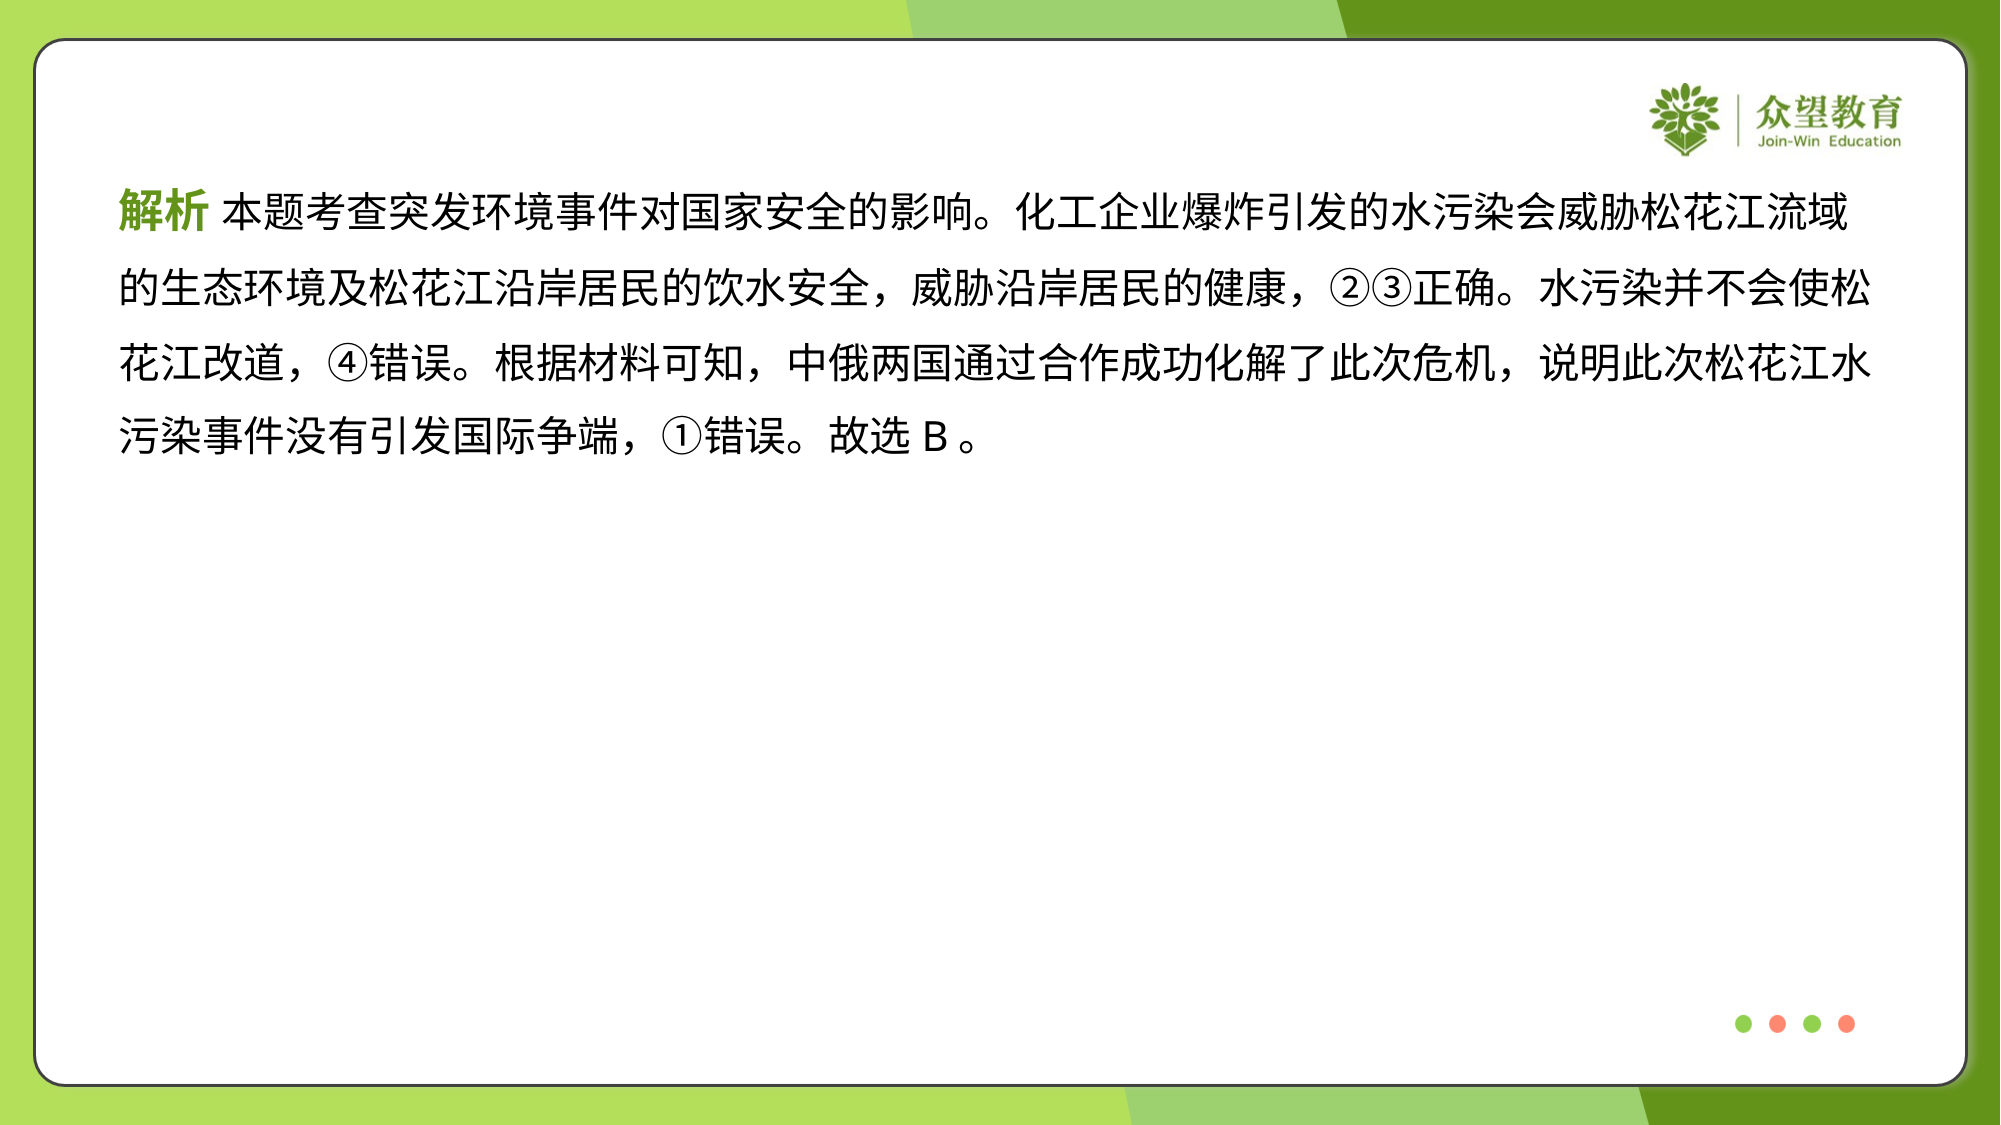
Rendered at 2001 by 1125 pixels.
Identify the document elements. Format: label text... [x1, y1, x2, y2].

text_box 解析 本题考查突发环境事件对国家安全的影响。化工企业爆炸引发的水污染会威胁松花江流域 的生态环境及松花江沿岸居民的饮水安全，威胁沿岸居民的健康，②③正确。水污染并不会使松 花江改道，④错误。根据材料可知，中俄两国通过合作成功化解了此次危机，说明此次松花江水 污染事件没有引发国际争端，①错误。故选B。 [118, 159, 1883, 452]
picture [0, 0, 2000, 1125]
